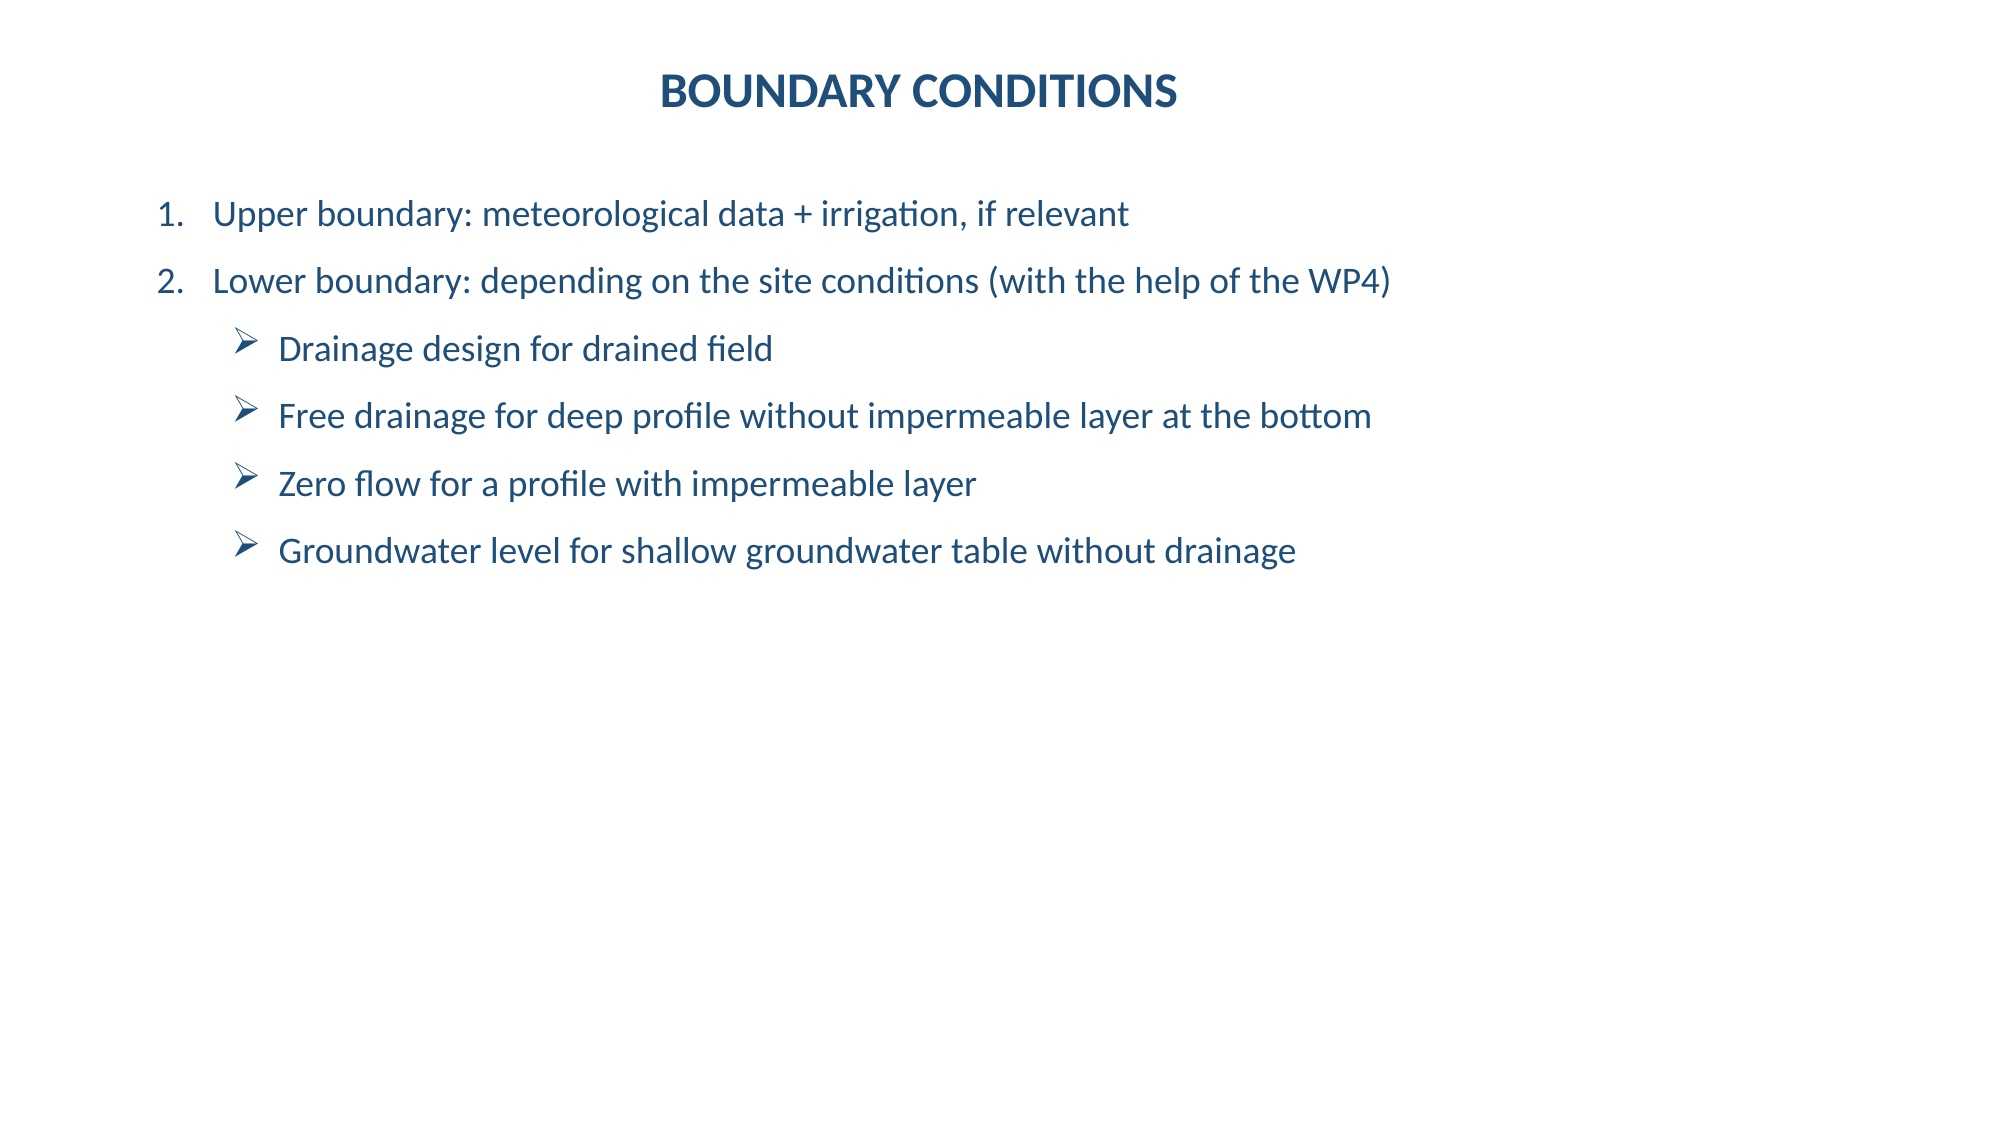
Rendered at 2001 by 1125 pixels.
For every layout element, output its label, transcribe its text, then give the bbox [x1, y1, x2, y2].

text_box Upper boundary: meteorological data + irrigation, if relevant Lower boundary: depending on the site conditions (with the help of the WP4) Drainage design for drained field Free drainage for deep profile without impermeable layer at the bottom Zero flow for a profile with impermeable layer Groundwater level for shallow groundwater table without drainage [141, 158, 1449, 646]
text_box BOUNDARY CONDITIONS [169, 57, 1670, 137]
